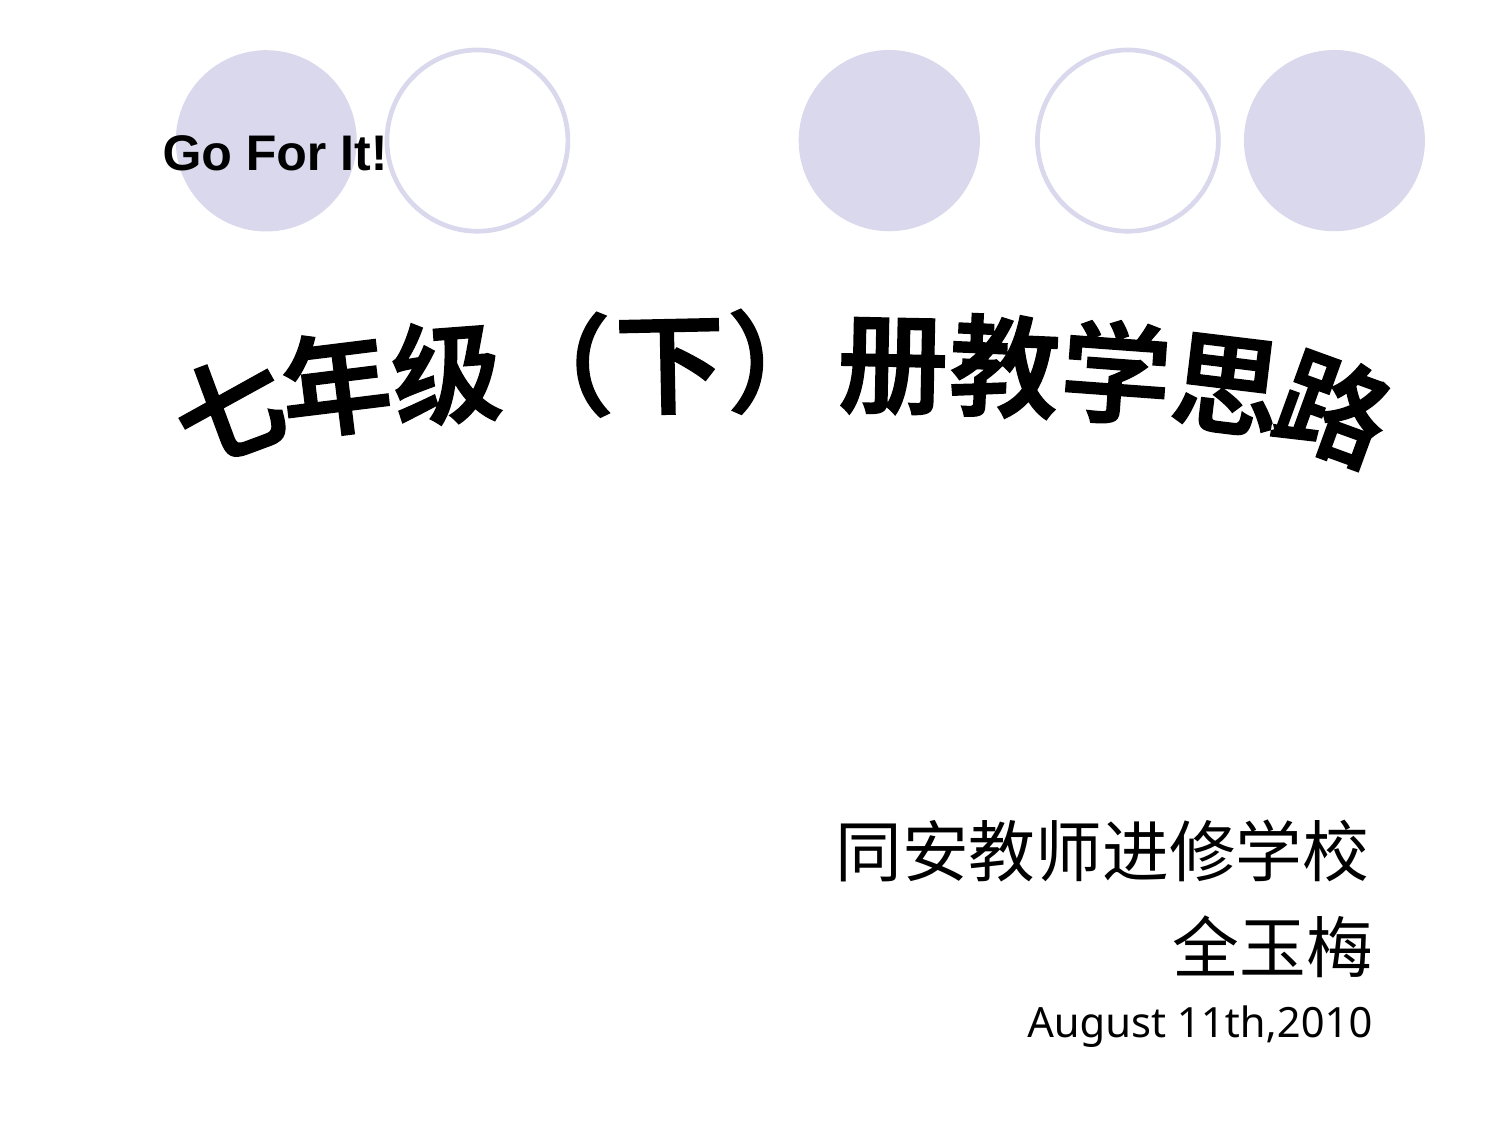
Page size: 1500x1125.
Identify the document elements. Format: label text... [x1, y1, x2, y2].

text_box Go For It! [147, 113, 408, 189]
text_box 同安教师进修学校 全玉梅 August 11th,2010 [820, 786, 1388, 1054]
